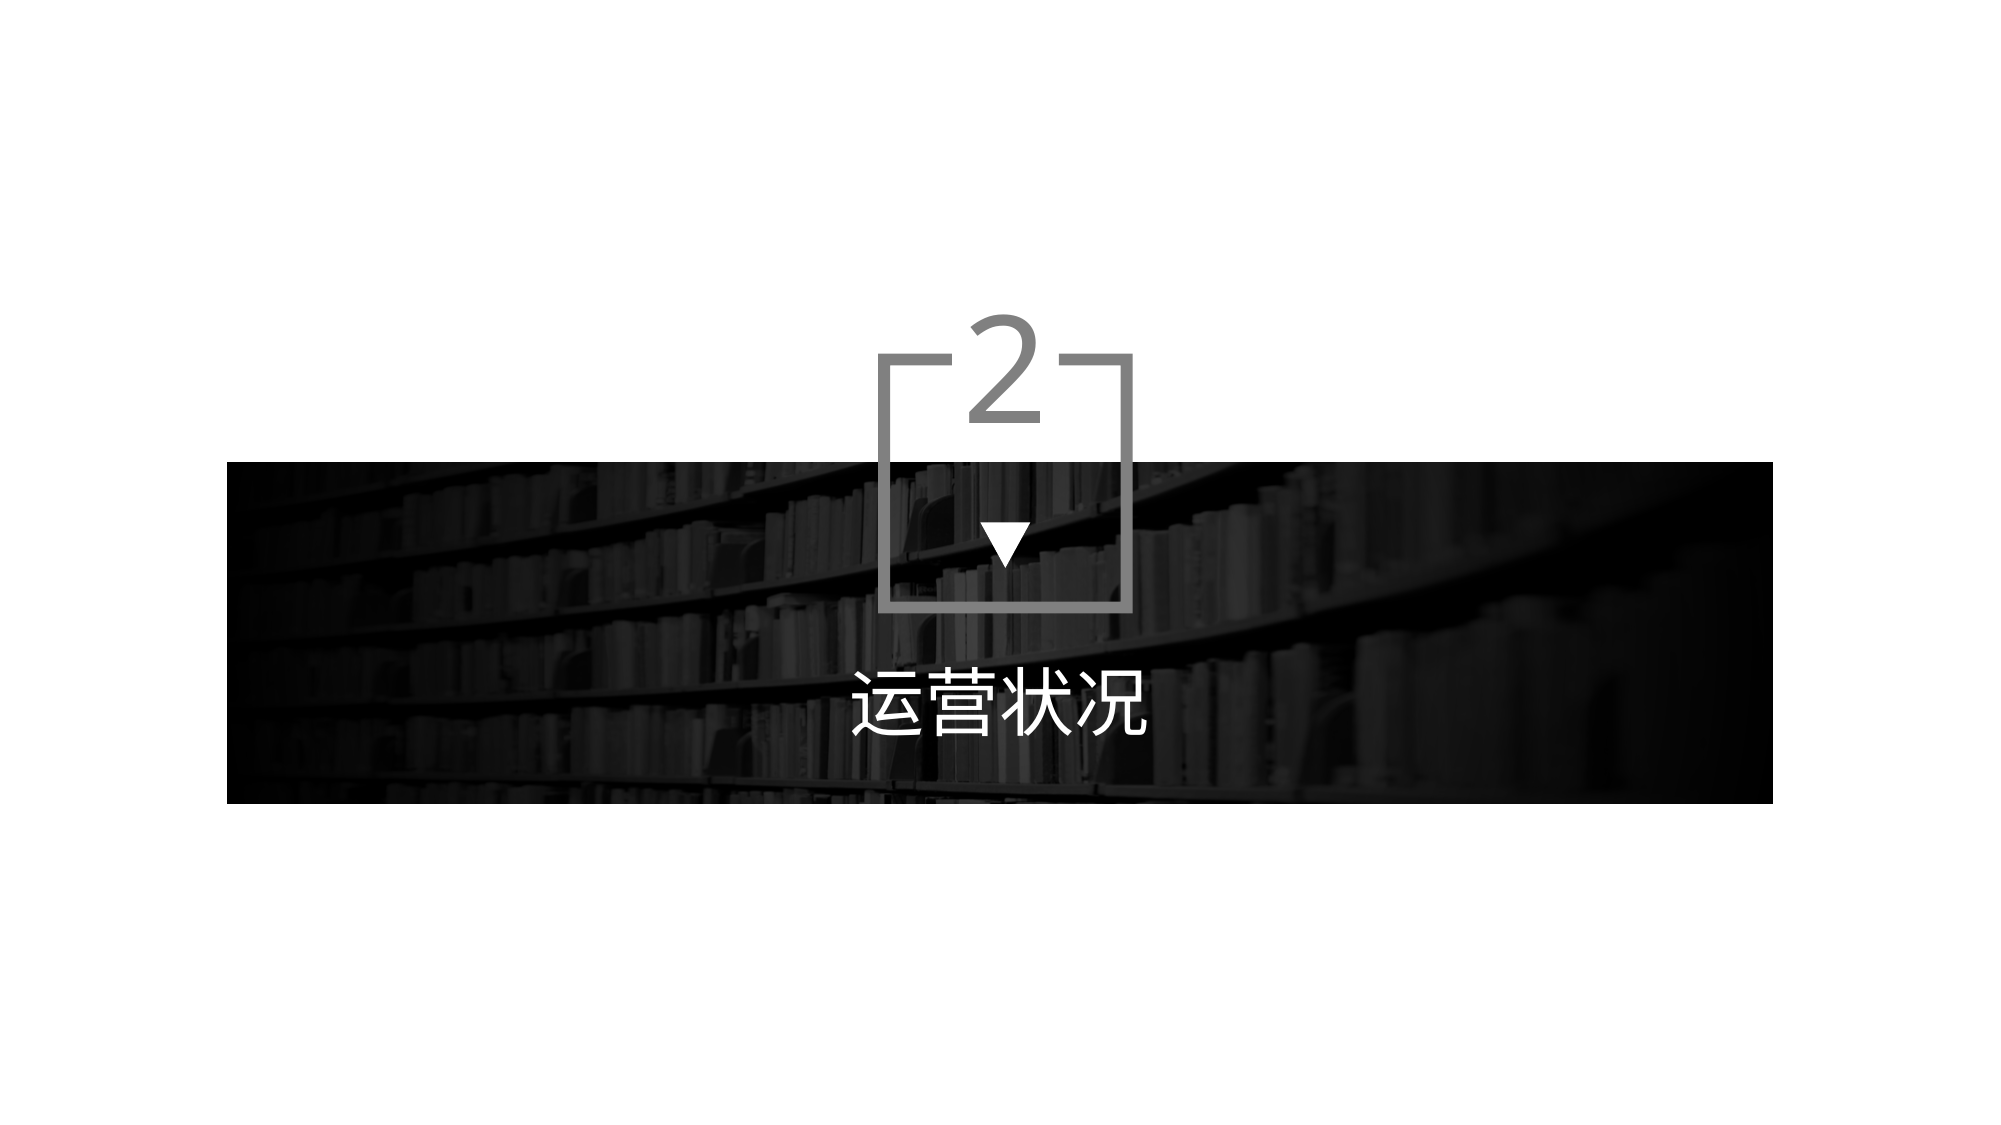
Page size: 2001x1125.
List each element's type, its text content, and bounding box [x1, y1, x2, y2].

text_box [227, 462, 1773, 804]
text_box 2 [948, 265, 1056, 461]
text_box [1058, 352, 1134, 462]
text_box [877, 352, 948, 462]
